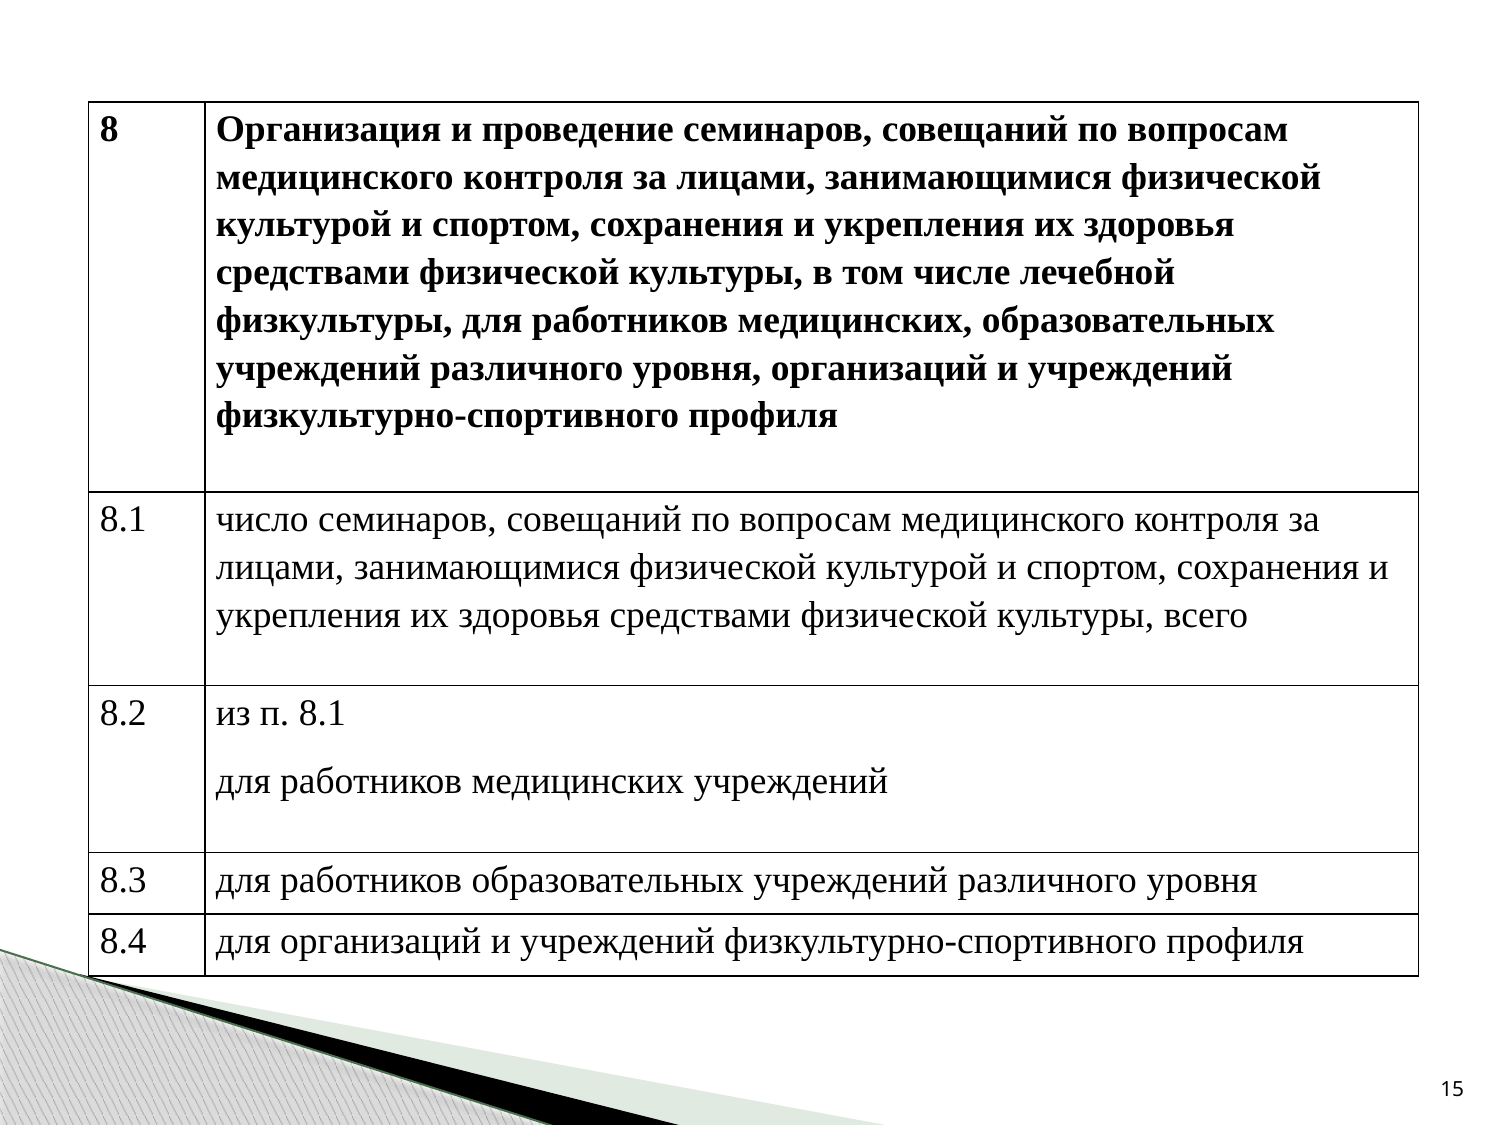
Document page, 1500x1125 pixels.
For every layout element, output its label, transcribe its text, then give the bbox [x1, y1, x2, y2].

table_cell для работников образовательных учреждений различного уровня [206, 853, 1418, 913]
table_cell 8.3 [89, 853, 204, 913]
table_header 8 [89, 103, 204, 491]
slide_number 15 [1418, 1051, 1479, 1112]
table_header Организация и проведение семинаров, совещаний по вопросам медицинского контроля за лицами, занимающимися физической культурой и спортом, сохранения и укрепления их здоровья средствами физической культуры, в том числе лечебной физкультуры, для работников медицинских, образовательных учреждений различного уровня, организаций и учреждений физкультурно-спортивного профиля [206, 103, 1418, 491]
table_cell число семинаров, совещаний по вопросам медицинского контроля за лицами, занимающимися физической культурой и спортом, сохранения и укрепления их здоровья средствами физической культуры, всего [206, 493, 1418, 685]
table_cell 8.2 [89, 686, 204, 852]
table_cell 8.4 [89, 915, 204, 975]
table_cell из п. 8.1 для работников медицинских учреждений [206, 686, 1418, 852]
table_cell 8.1 [89, 493, 204, 685]
table_cell для организаций и учреждений физкультурно-спортивного профиля [206, 915, 1418, 975]
